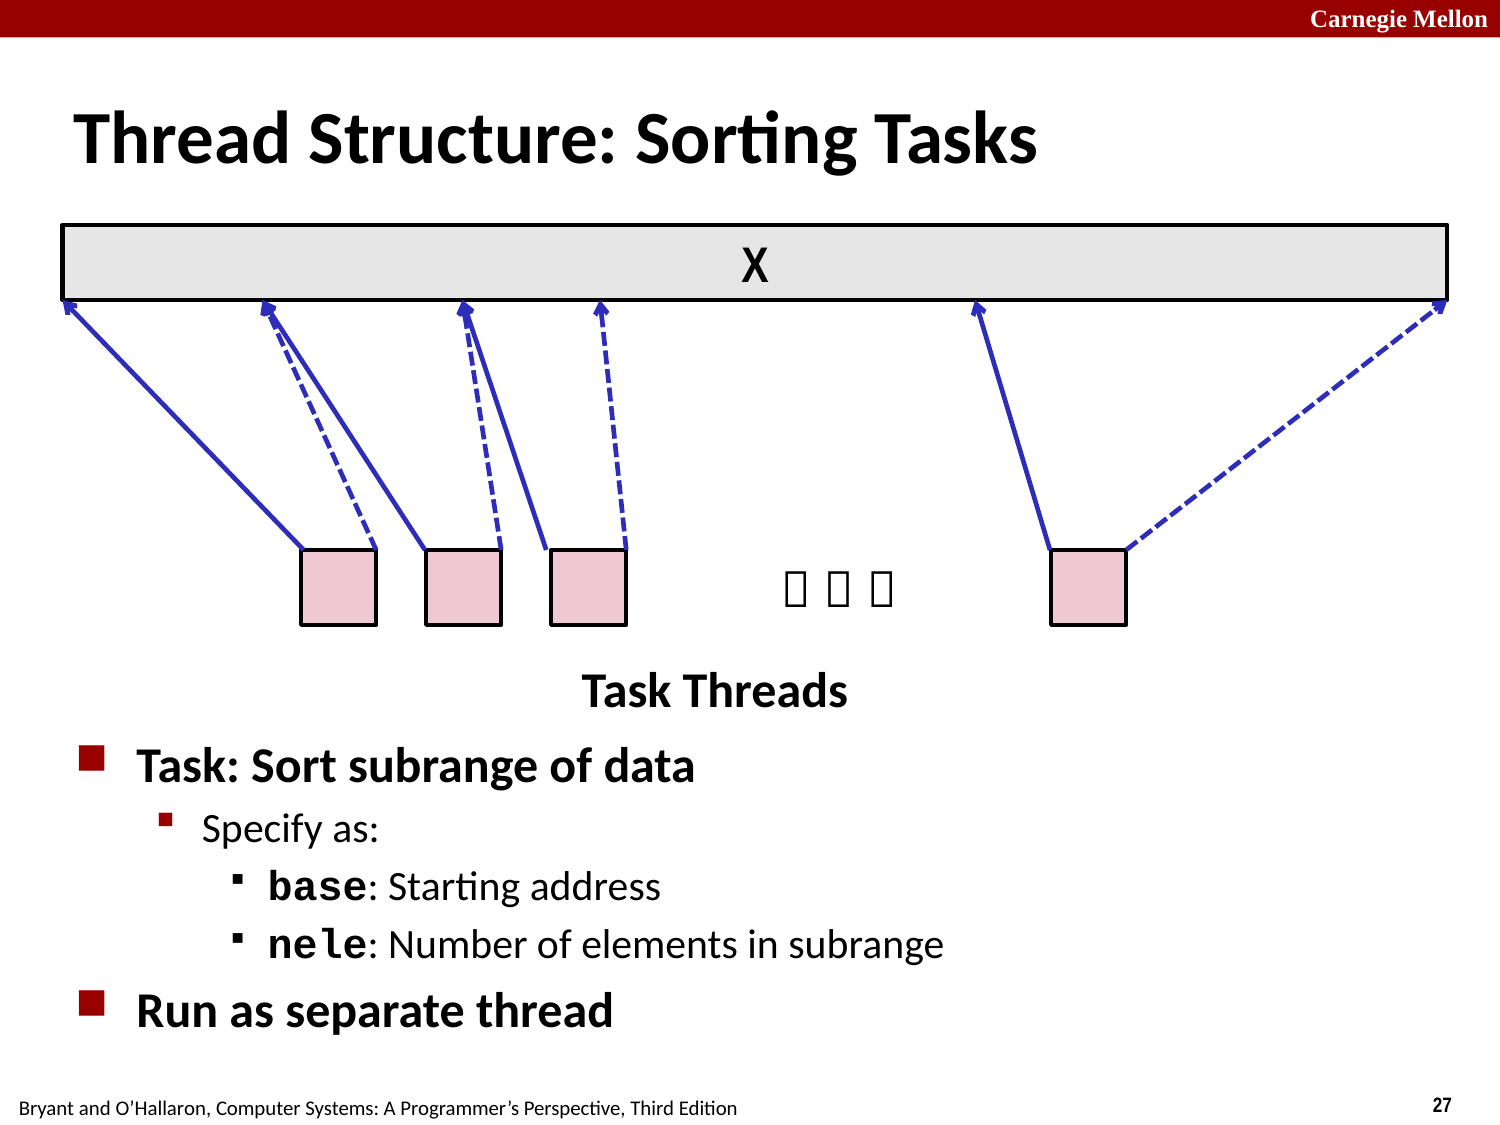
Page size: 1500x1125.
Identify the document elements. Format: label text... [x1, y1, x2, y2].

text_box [599, 299, 627, 551]
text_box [62, 299, 259, 551]
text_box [462, 299, 547, 551]
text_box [262, 299, 426, 551]
list Task: Sort subrange of data Specify as: base: Starting address nele: Number of elements in subrange Run as separate thread [64, 724, 1361, 1040]
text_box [300, 549, 1127, 725]
text_box X [62, 224, 1448, 300]
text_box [1125, 299, 1448, 551]
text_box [974, 299, 1051, 551]
title Thread Structure: Sorting Tasks [58, 71, 1305, 197]
